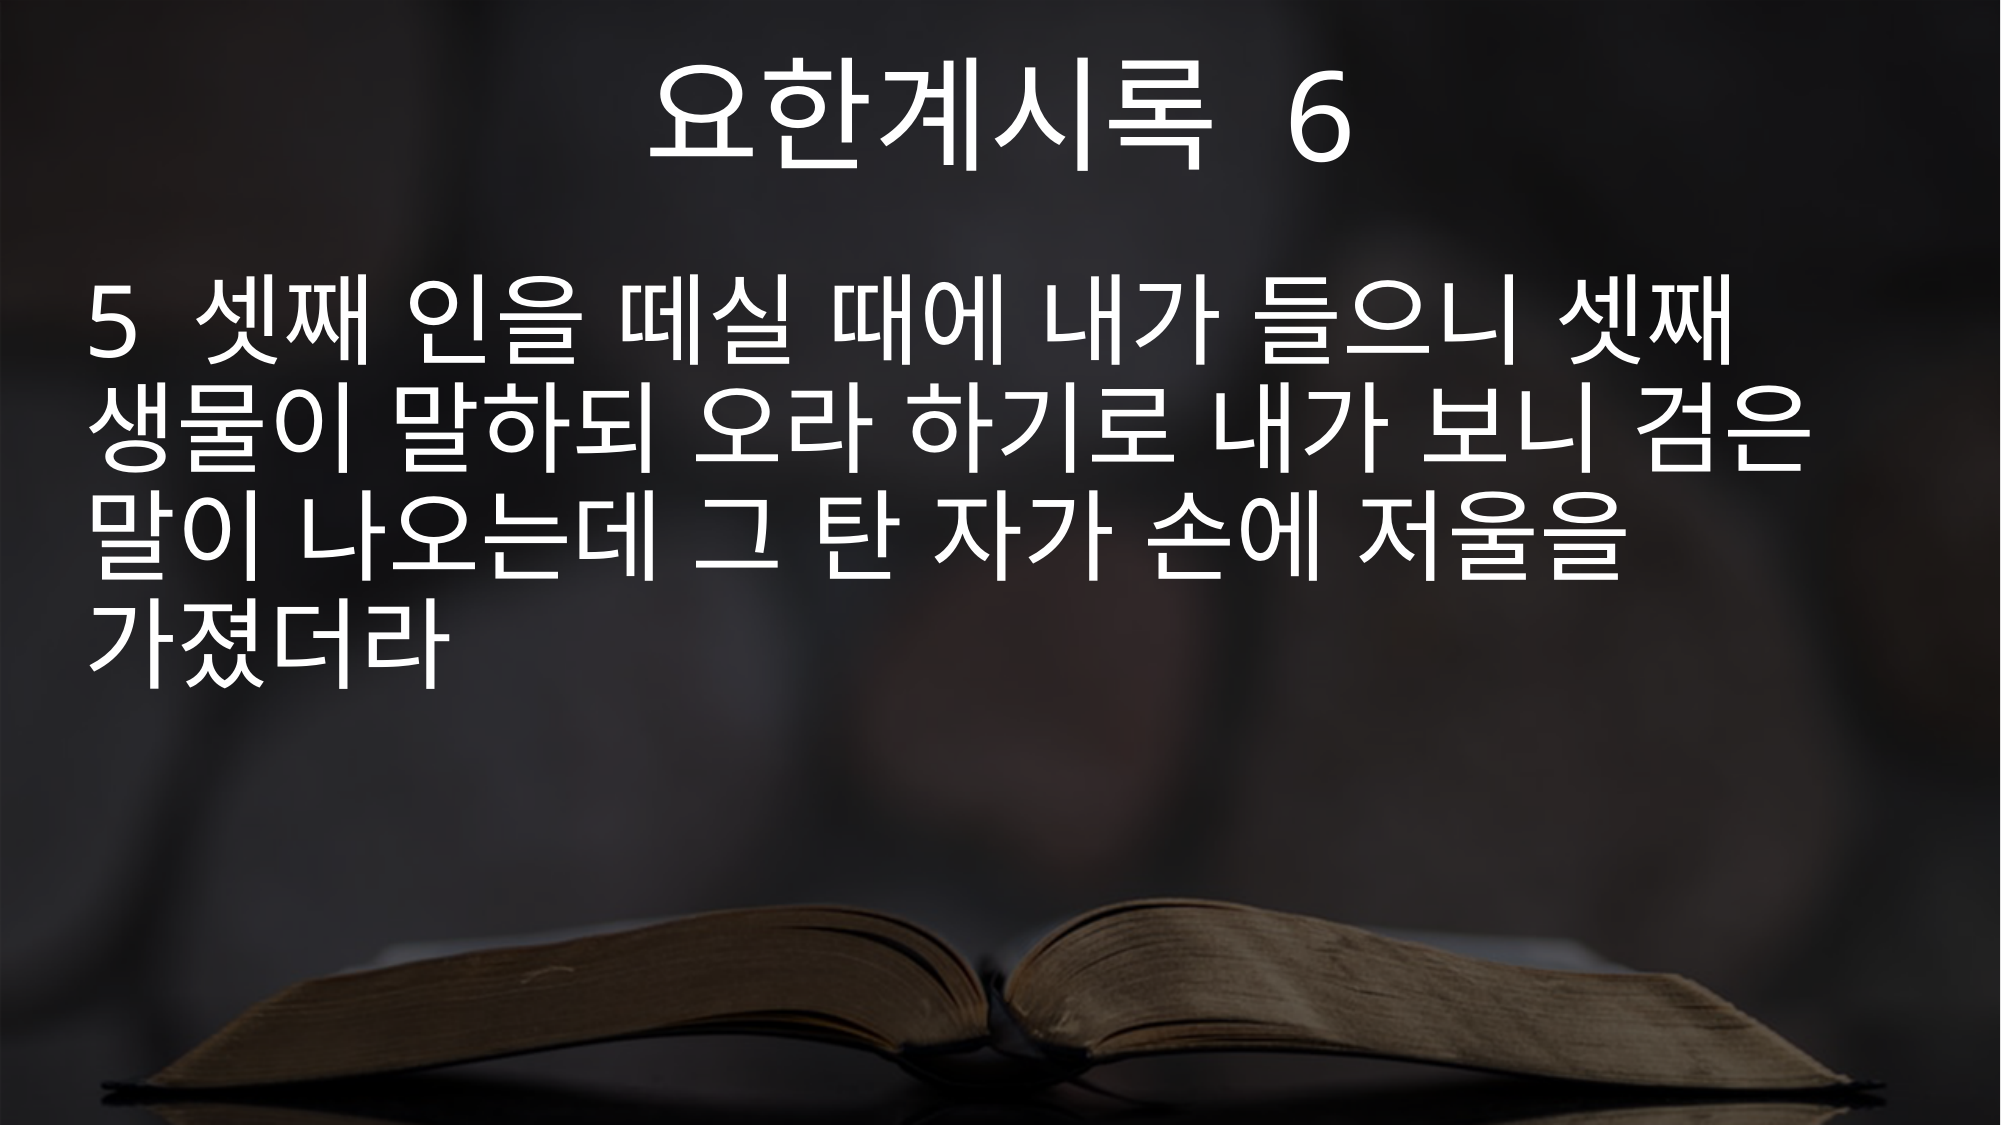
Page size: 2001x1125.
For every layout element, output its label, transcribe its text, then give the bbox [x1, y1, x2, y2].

picture [0, 0, 2001, 1125]
list 5 셋째 인을 떼실 때에 내가 들으니 셋째 생물이 말하되 오라 하기로 내가 보니 검은 말이 나오는데 그 탄 자가 손에 저울을 가졌더라 [69, 263, 1953, 423]
footer 요한계시록 6 [0, 32, 2000, 192]
